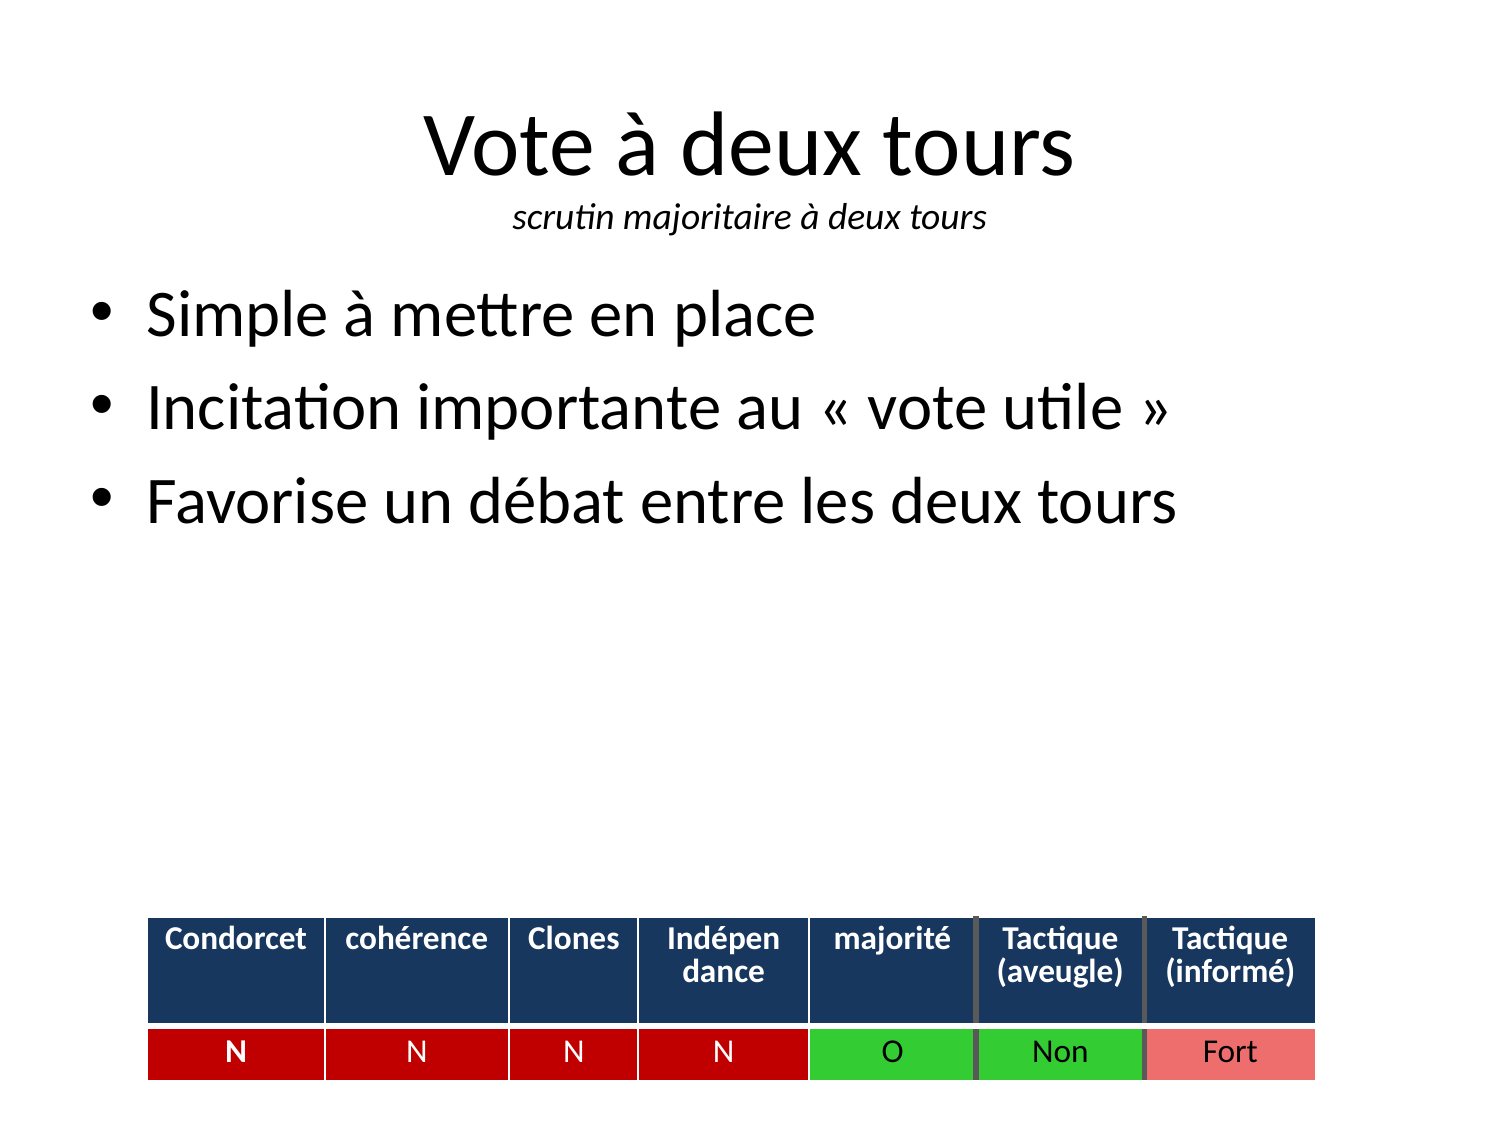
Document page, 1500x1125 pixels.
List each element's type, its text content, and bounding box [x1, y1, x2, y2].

table_header majorité [810, 918, 973, 1023]
table_cell N [510, 1029, 637, 1080]
text_box scrutin majoritaire à deux tours [497, 184, 1003, 245]
table_cell N [639, 1029, 808, 1080]
table_header cohérence [326, 918, 508, 1023]
list Simple à mettre en place Incitation importante au « vote utile » Favorise un débat entre les deux tours [75, 262, 1425, 870]
table_header Condorcet [148, 918, 324, 1023]
table_cell Fort [1147, 1029, 1315, 1080]
table_cell Non [979, 1029, 1142, 1080]
table_cell O [810, 1029, 973, 1080]
table_header Tactique (aveugle) [979, 918, 1142, 1023]
table_cell N [326, 1029, 508, 1080]
table_header Indépen dance [639, 918, 808, 1023]
table_cell N [148, 1029, 324, 1080]
table_header Tactique (informé) [1147, 918, 1315, 1023]
text_box Vote à deux tours [74, 45, 1425, 233]
table_header Clones [510, 918, 637, 1023]
